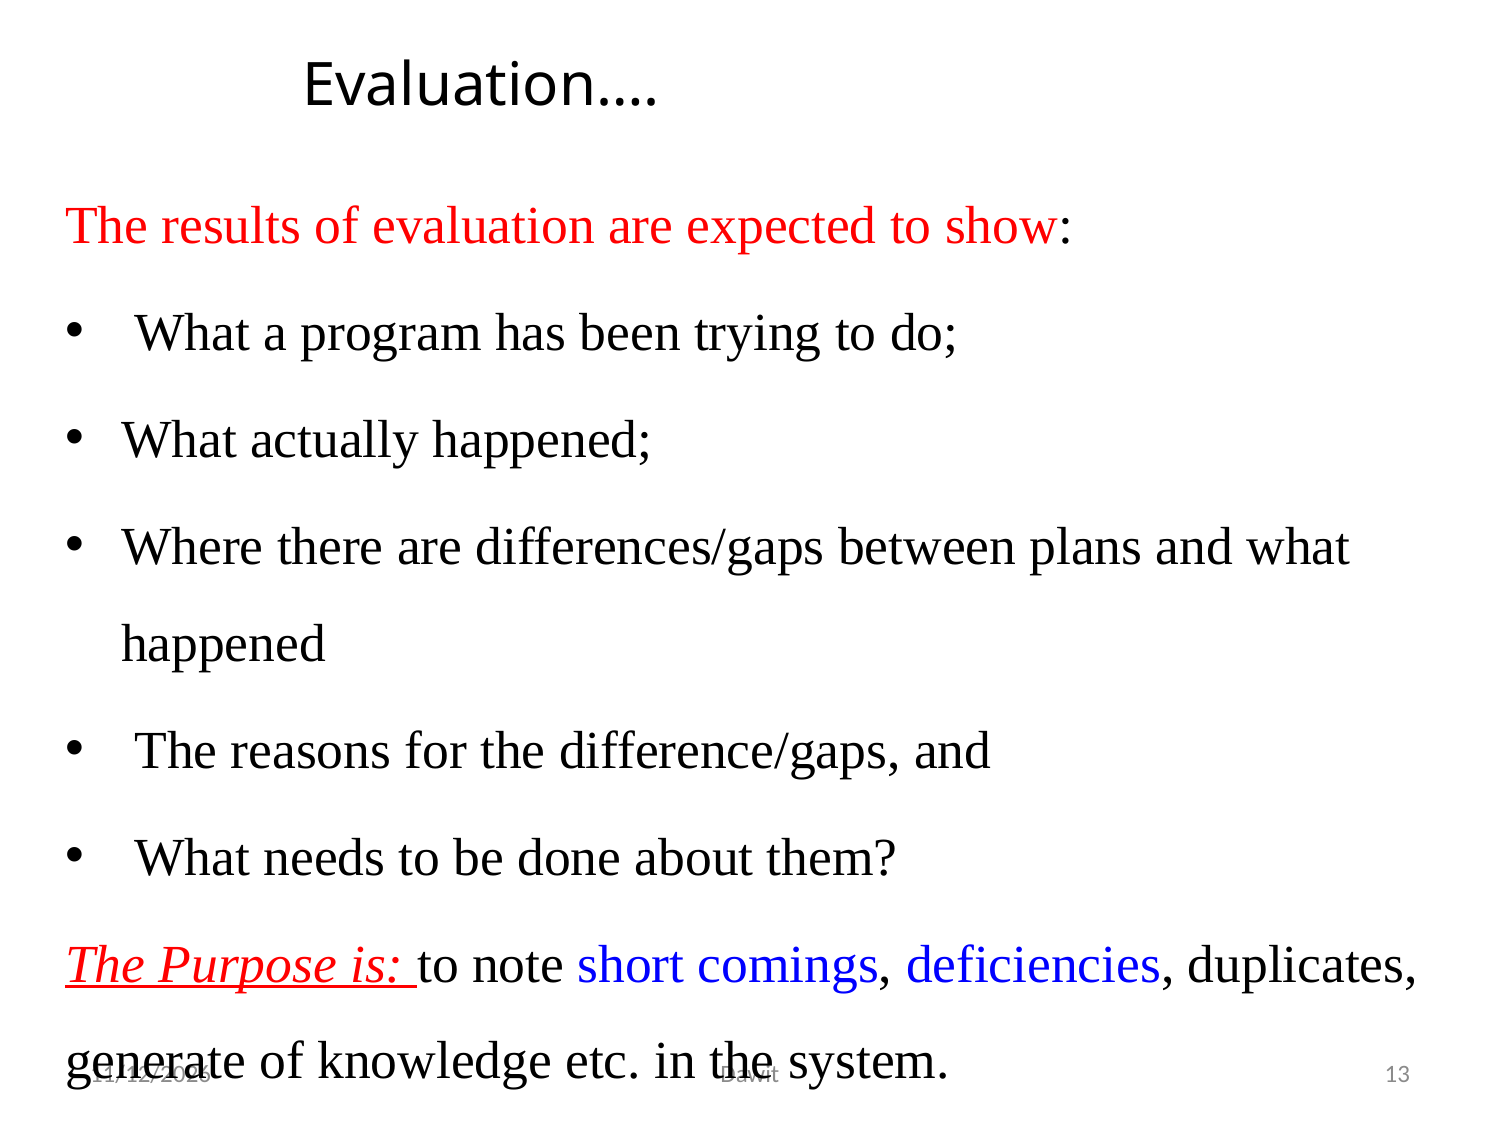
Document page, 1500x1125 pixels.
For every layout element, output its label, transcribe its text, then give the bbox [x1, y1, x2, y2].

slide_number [75, 1042, 425, 1103]
title Evaluation…. [99, 37, 863, 126]
slide_number 13 [1074, 1042, 1425, 1103]
list The results of evaluation are expected to show: What a program has been trying to do; What actually happened; Where there are differences/gaps between plans and what happened The reasons for the difference/gaps, and What needs to be done about them? The Purpose is: to note short comings, deficiencies, duplicates, generate of knowledge etc. in the system. [50, 149, 1466, 1103]
footer Dawit [512, 1042, 988, 1103]
